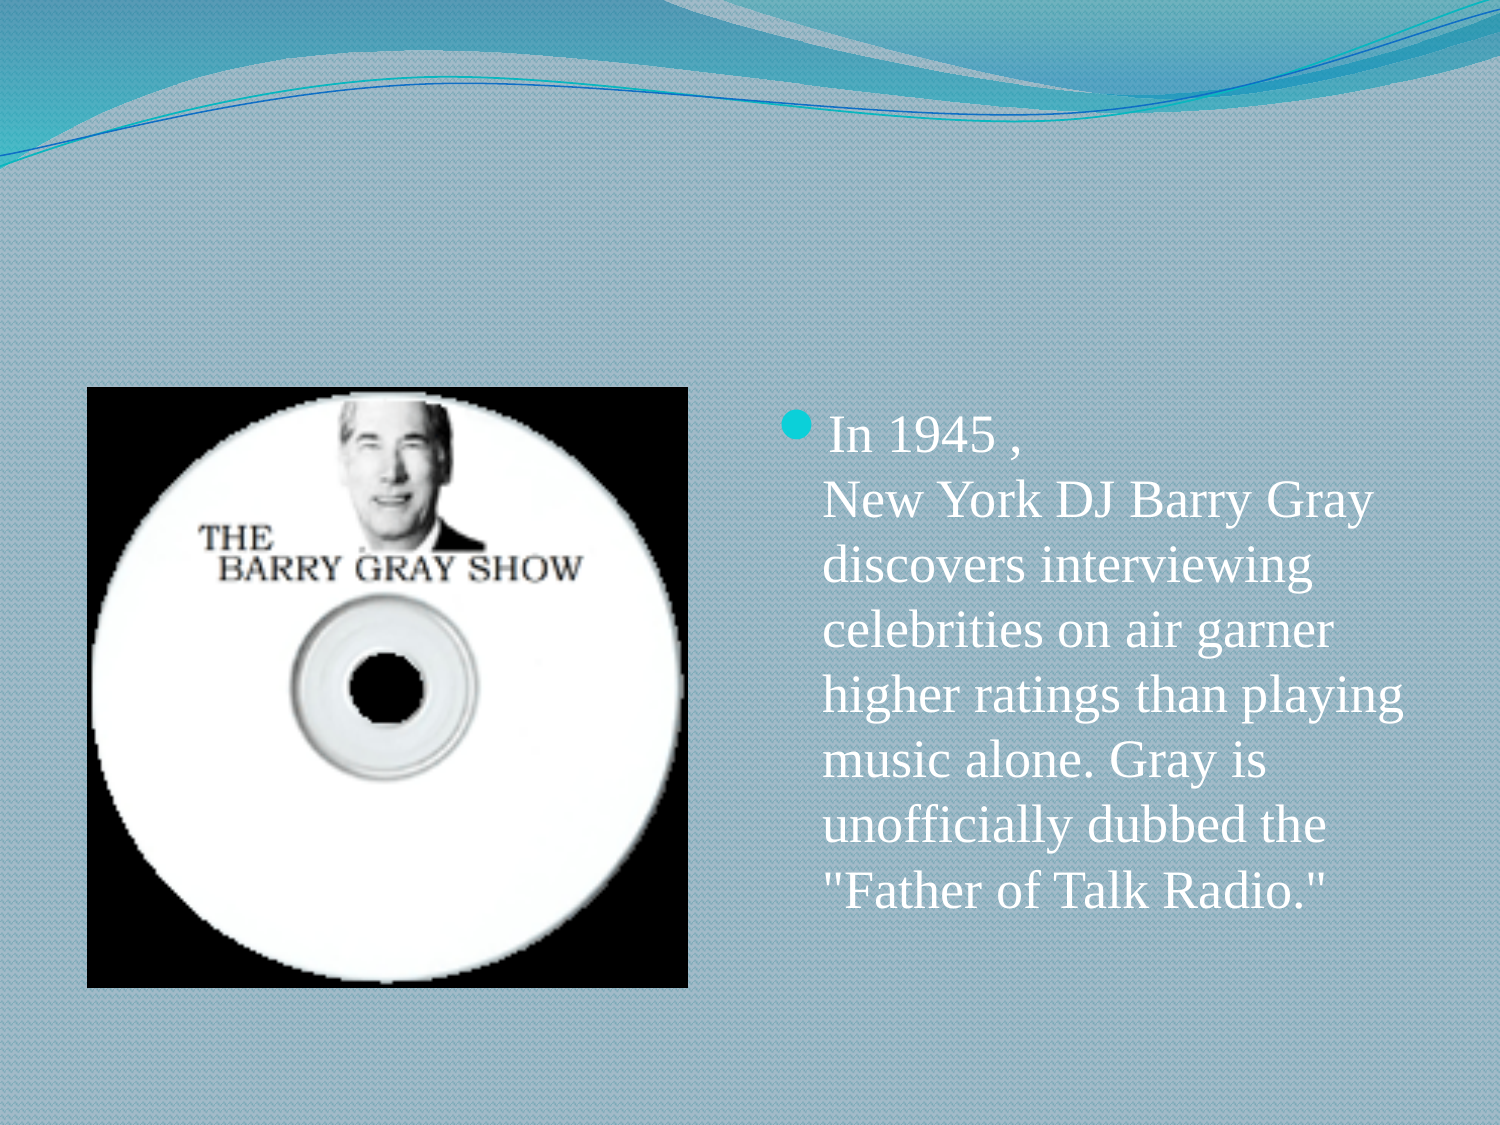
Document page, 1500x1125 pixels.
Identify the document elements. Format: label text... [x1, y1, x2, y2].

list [87, 387, 688, 988]
list In 1945 , New York DJ Barry Gray discovers interviewing celebrities on air garner higher ratings than playing music alone. Gray is unofficially dubbed the "Father of Talk Radio." [762, 314, 1425, 1043]
